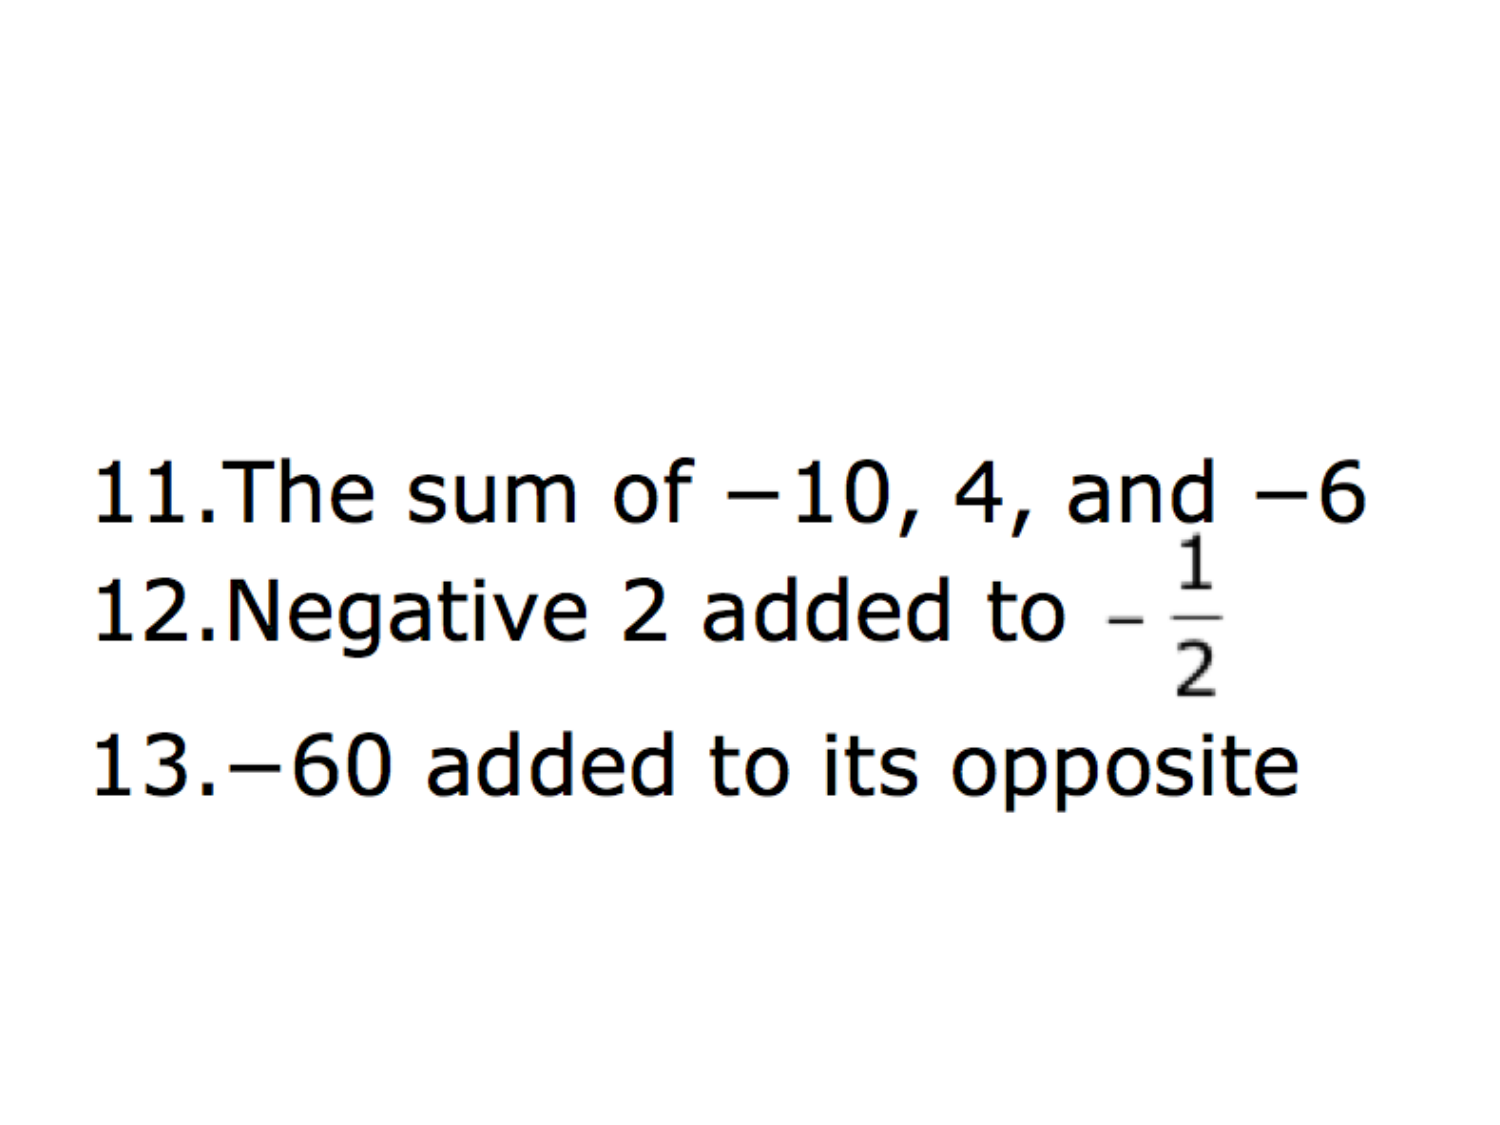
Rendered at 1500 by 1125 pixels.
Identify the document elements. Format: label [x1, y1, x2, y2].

list [74, 262, 1426, 1006]
